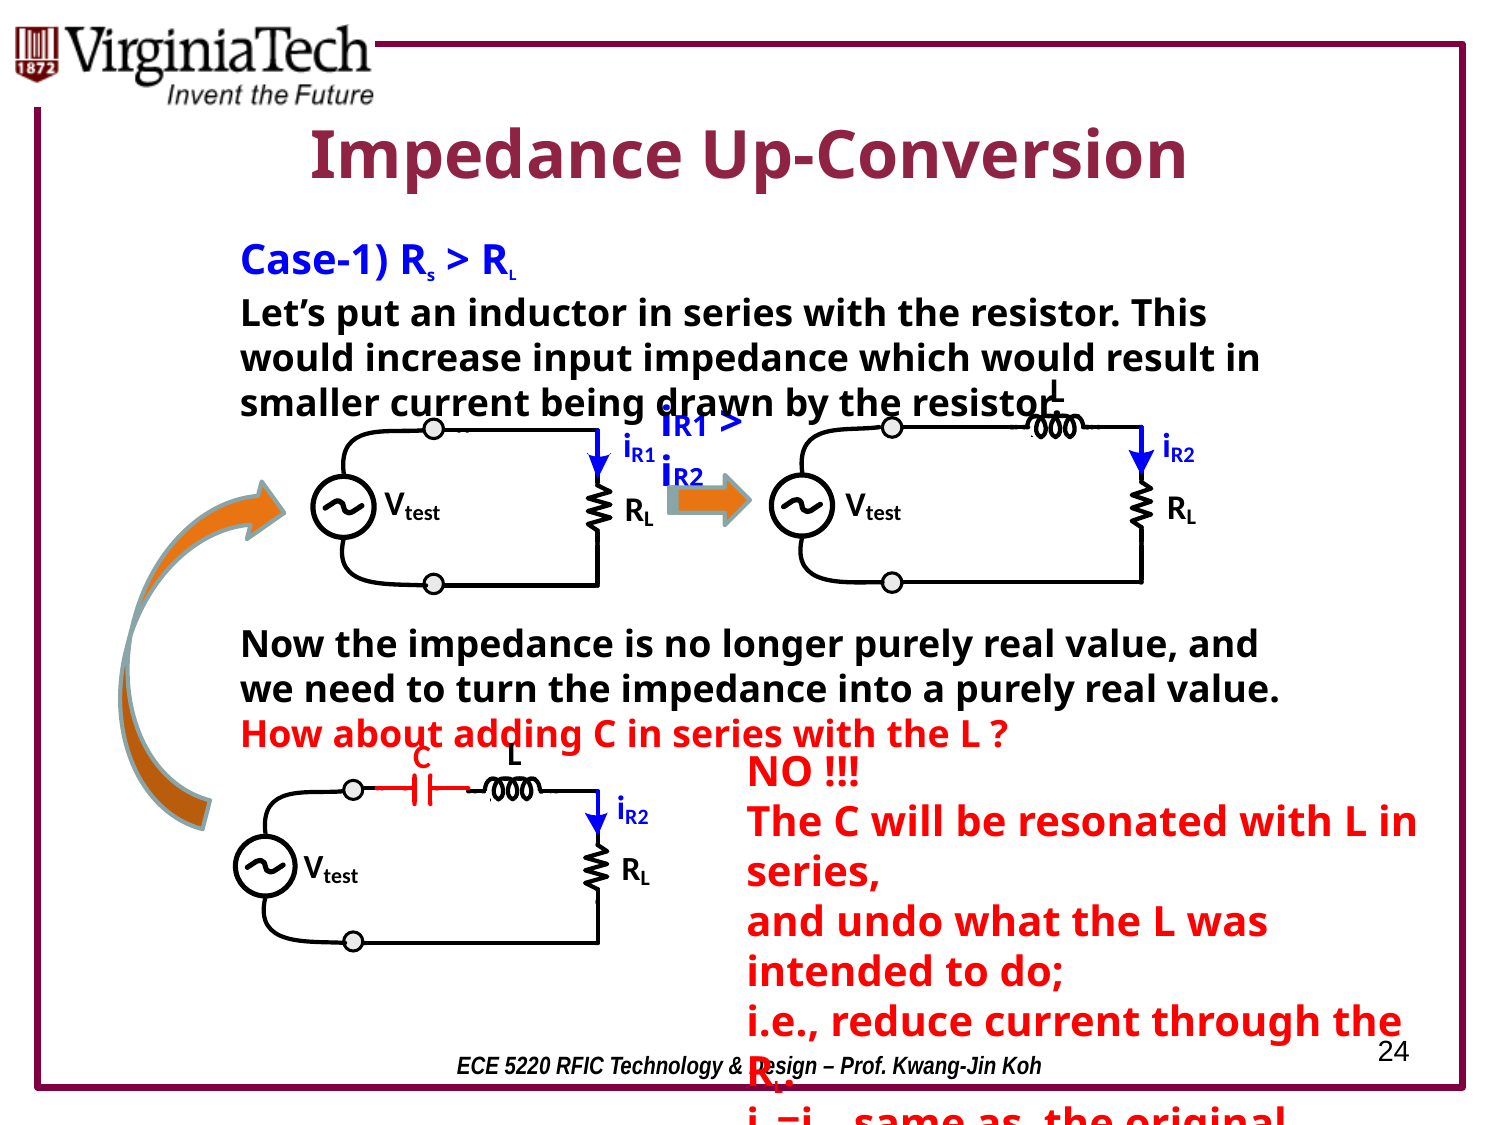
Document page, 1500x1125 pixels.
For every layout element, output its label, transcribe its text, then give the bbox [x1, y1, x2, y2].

text_box [118, 479, 287, 832]
text_box Now the impedance is no longer purely real value, and we need to turn the impedance into a purely real value. How about adding C in series with the L ? [224, 612, 1338, 763]
text_box Let’s put an inductor in series with the resistor. This would increase input impedance which would result in smaller current being drawn by the resistor. [224, 281, 1338, 432]
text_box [227, 724, 655, 958]
text_box NO !!! The C will be resonated with L in series, and undo what the L was intended to do; i.e., reduce current through the RL. iR1=iR2, same as the original. [731, 737, 1463, 1125]
title Impedance Up-Conversion [75, 104, 1425, 213]
picture [15, 24, 375, 107]
slide_number 24 [1074, 1024, 1425, 1103]
text_box Case-1) Rs > RL [224, 224, 973, 292]
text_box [302, 362, 1238, 613]
